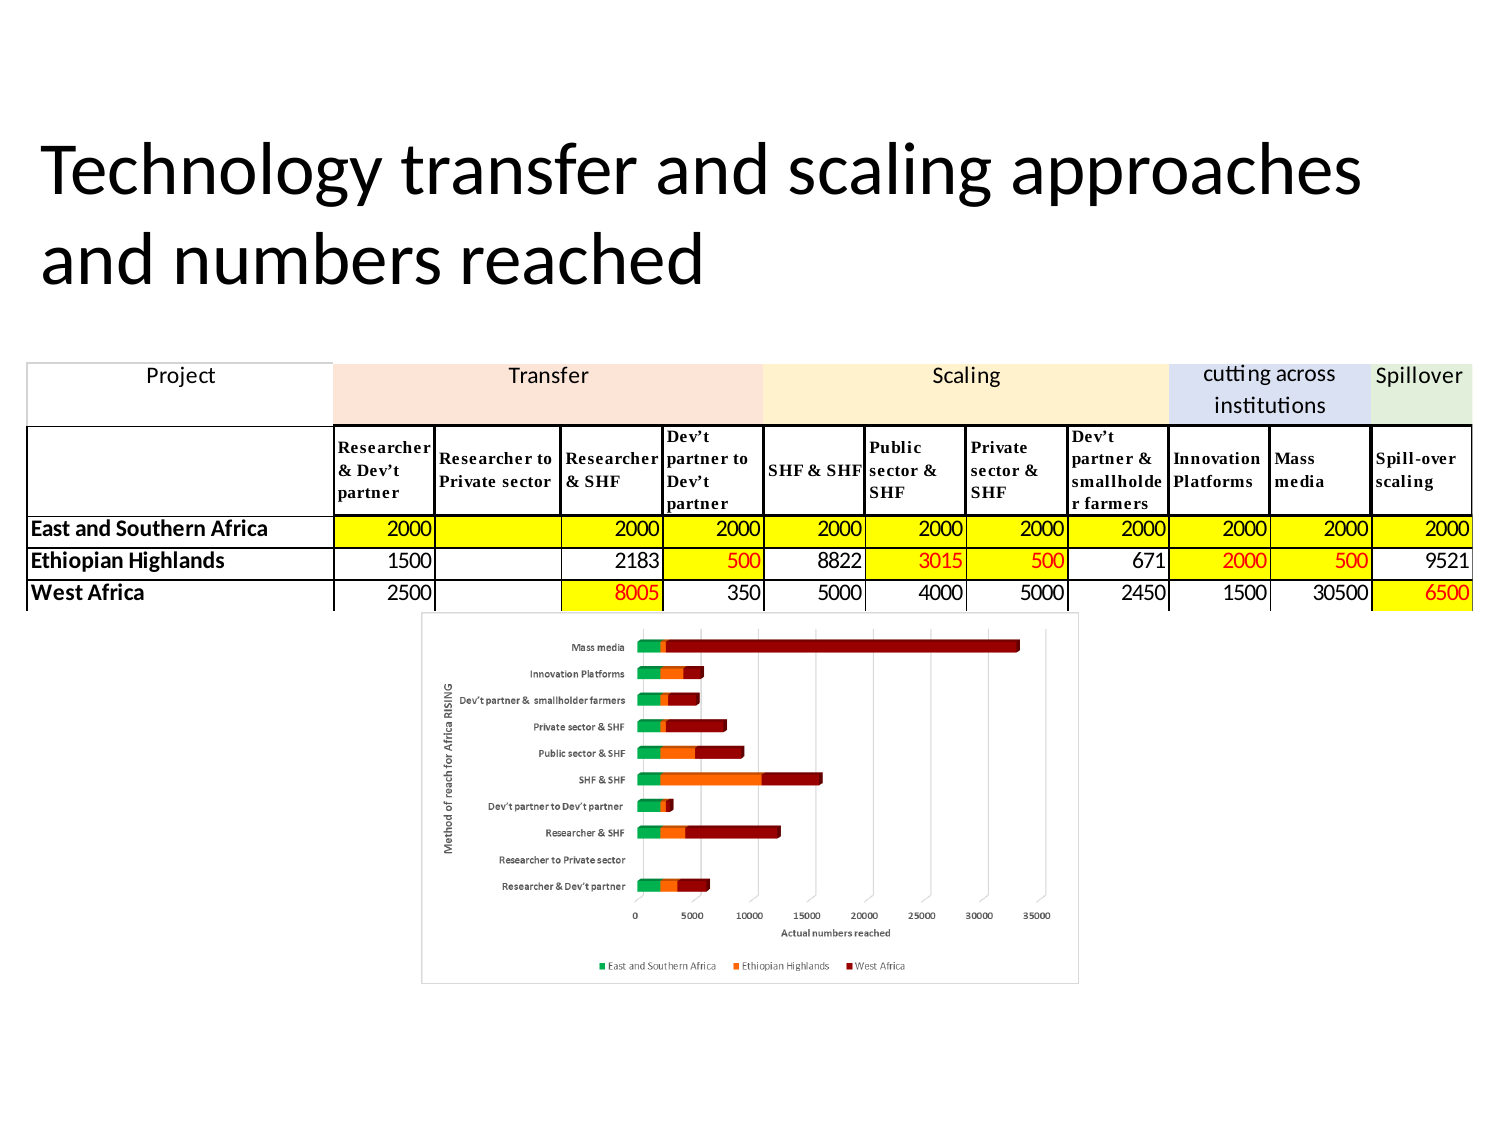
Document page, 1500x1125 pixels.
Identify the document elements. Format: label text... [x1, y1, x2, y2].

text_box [25, 362, 1475, 613]
picture [420, 612, 1080, 984]
text_box Technology transfer and scaling approaches and numbers reached [26, 112, 1474, 308]
